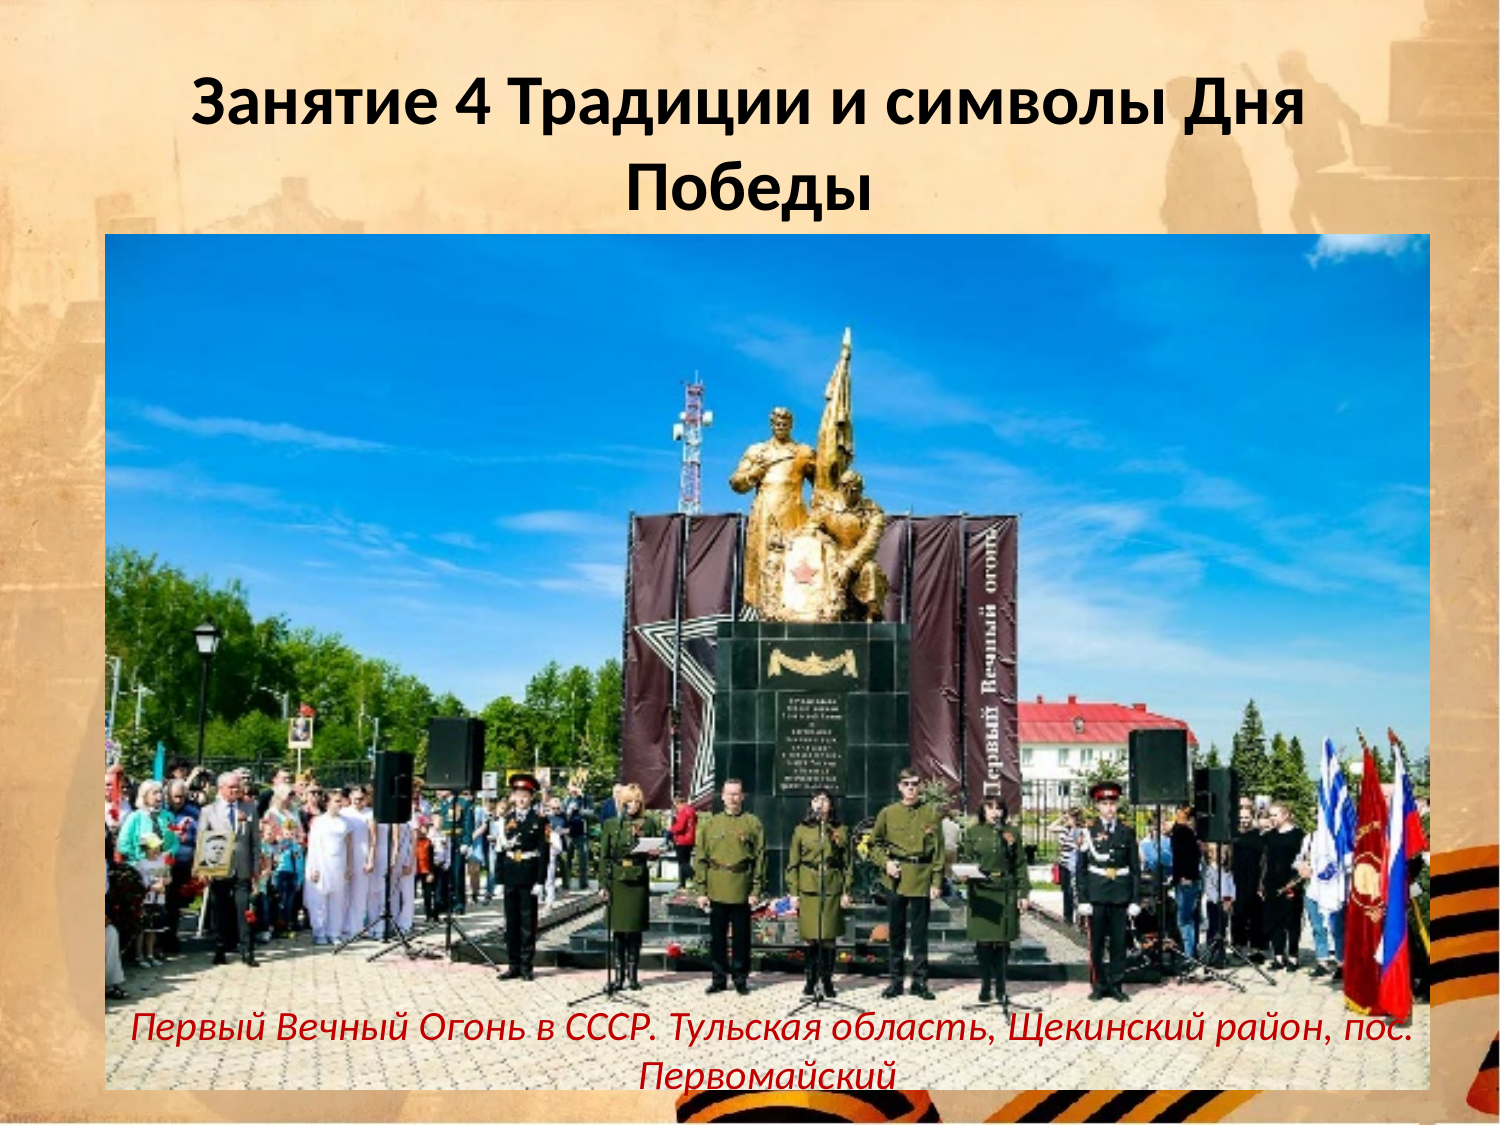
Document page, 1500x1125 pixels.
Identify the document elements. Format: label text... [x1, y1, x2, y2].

picture [0, 0, 1500, 1125]
title Занятие 4 Традиции и символы Дня Победы [75, 45, 1425, 233]
